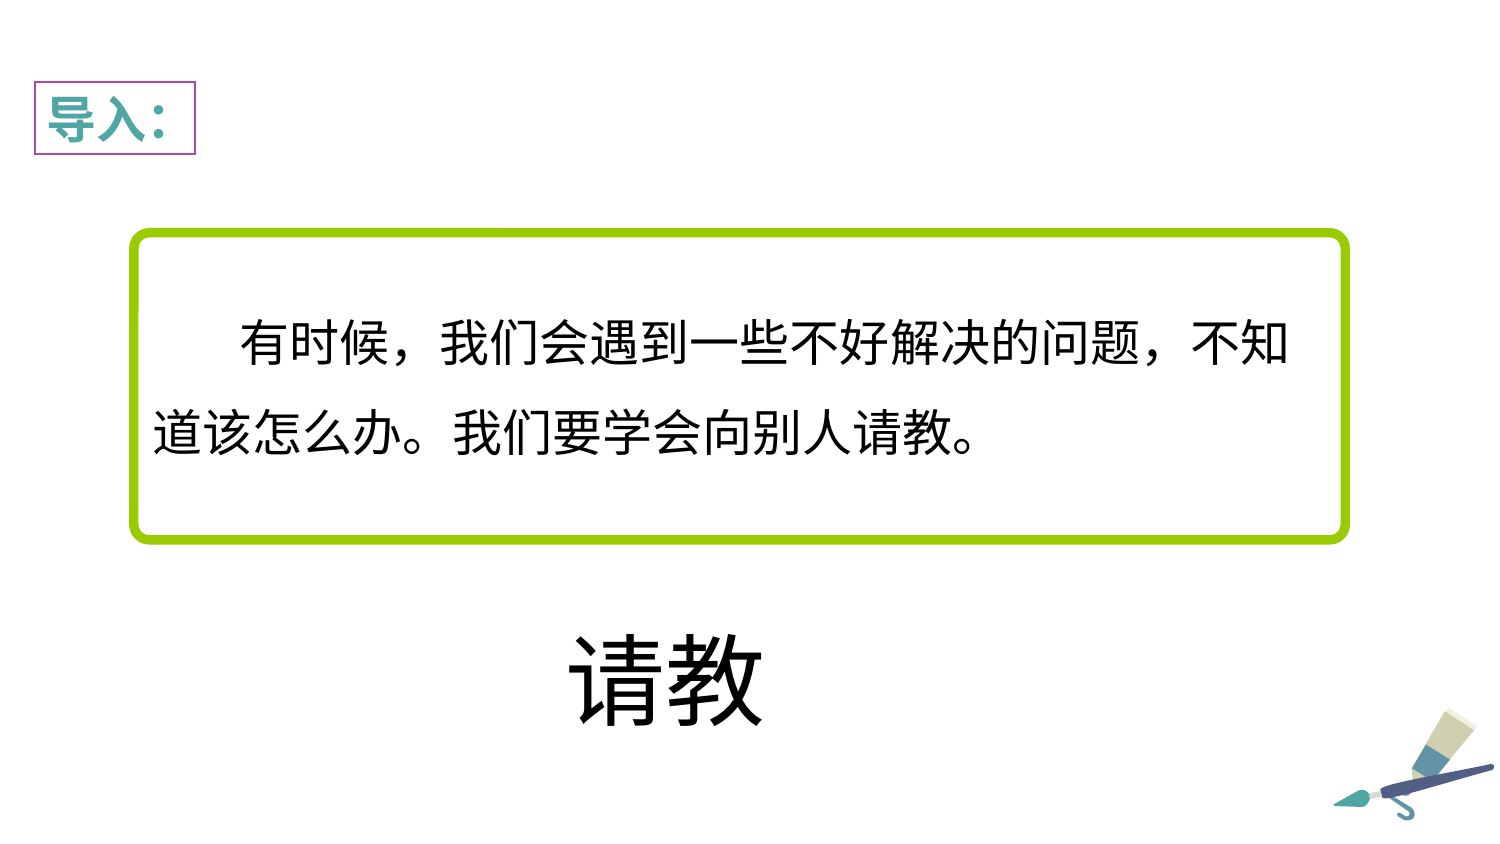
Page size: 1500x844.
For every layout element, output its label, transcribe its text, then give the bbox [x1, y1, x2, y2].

text_box [133, 232, 1346, 540]
text_box 导入： [34, 81, 196, 155]
text_box 有时候，我们会遇到一些不好解决的问题，不知道该怎么办。我们要学会向别人请教。 [137, 274, 1341, 469]
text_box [1358, 708, 1481, 844]
text_box 请教 [277, 610, 1204, 746]
